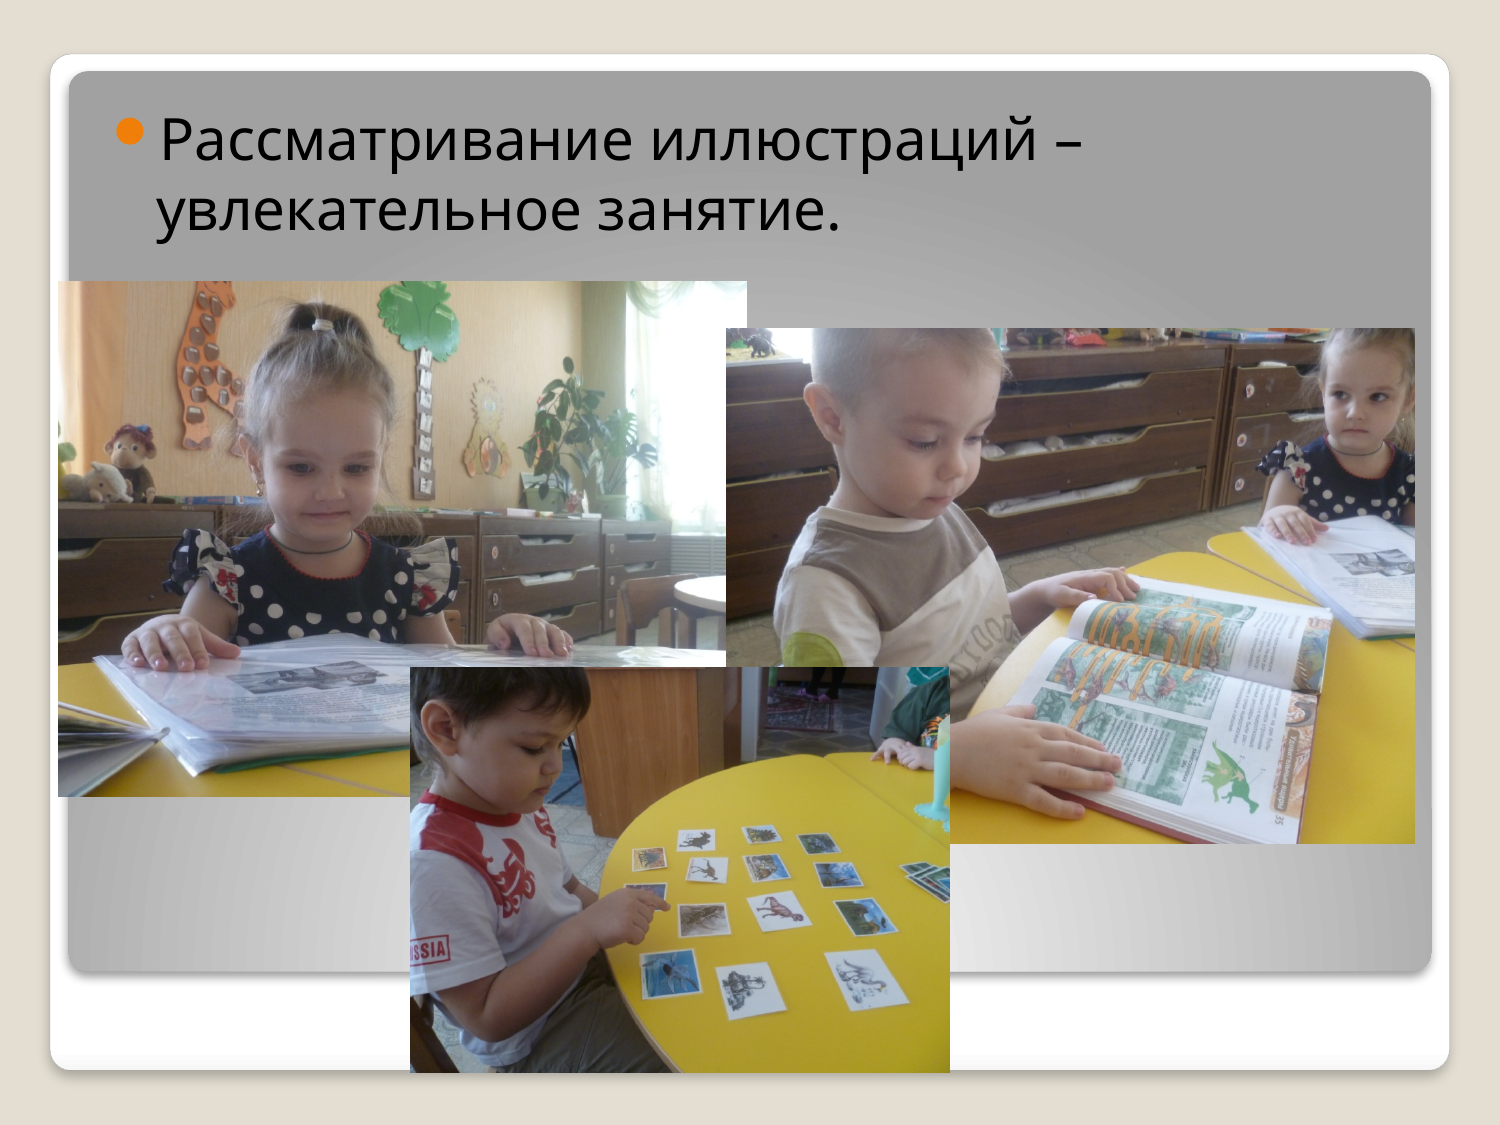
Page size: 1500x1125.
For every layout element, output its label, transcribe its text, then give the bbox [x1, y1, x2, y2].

list Рассматривание иллюстраций – увлекательное занятие. [82, 86, 1425, 1055]
picture [58, 280, 1415, 1073]
